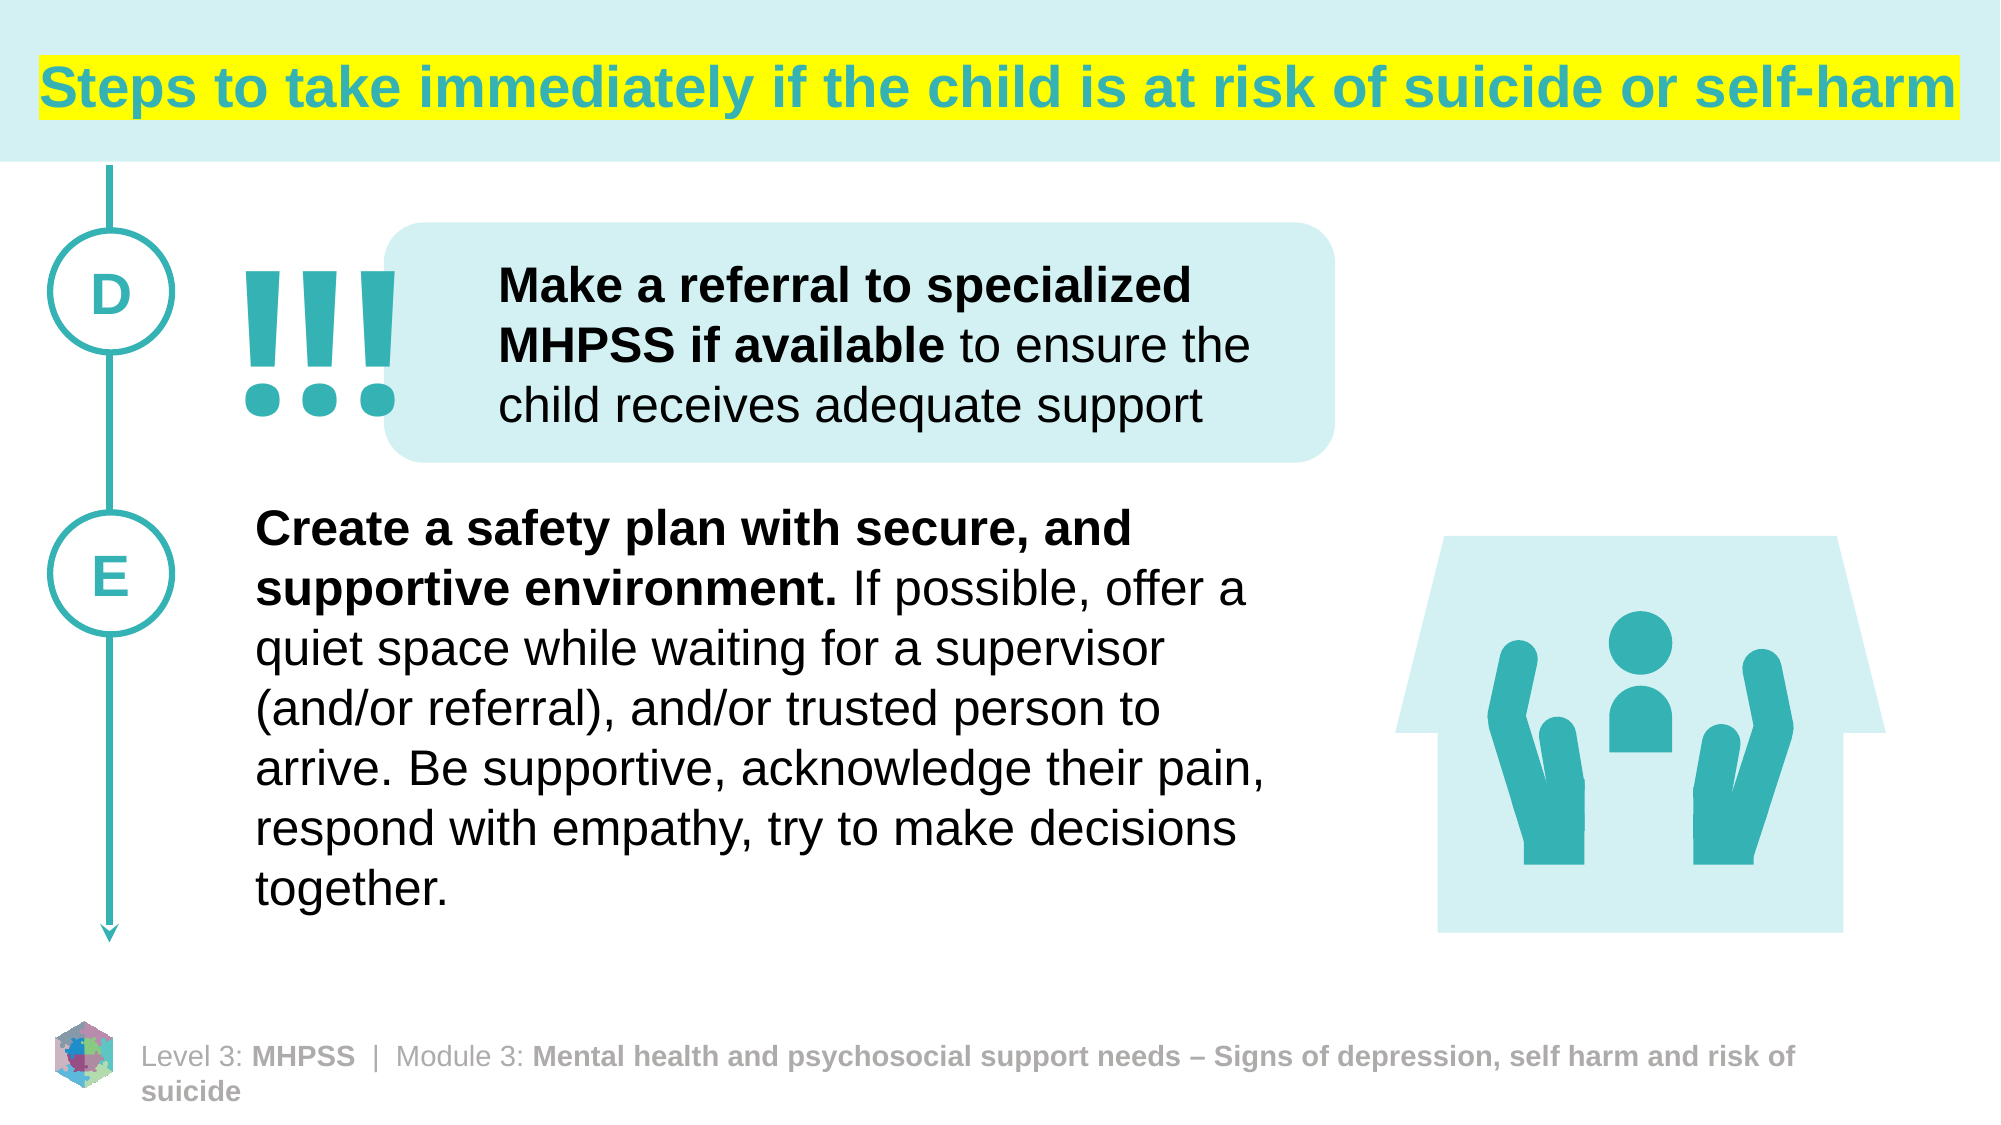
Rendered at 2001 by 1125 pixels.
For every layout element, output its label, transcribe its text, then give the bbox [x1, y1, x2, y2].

text_box E [50, 512, 105, 635]
title Steps to take immediately if the child is at risk of suicide or self-harm [0, 0, 2000, 198]
text_box E [113, 512, 173, 635]
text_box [1394, 535, 1887, 933]
text_box Make a referral to specialized MHPSS if available to ensure the child receives adequate support [548, 222, 1336, 463]
text_box D [50, 230, 105, 353]
text_box Create a safety plan with secure, and supportive environment. If possible, offer a quiet space while waiting for a supervisor (and/or referral), and/or trusted person to arrive. Be supportive, acknowledge their pain, respond with empathy, try to make decisions together. [240, 487, 1308, 947]
text_box D [113, 230, 173, 353]
picture [55, 1021, 113, 1088]
text_box !!! [219, 207, 548, 463]
